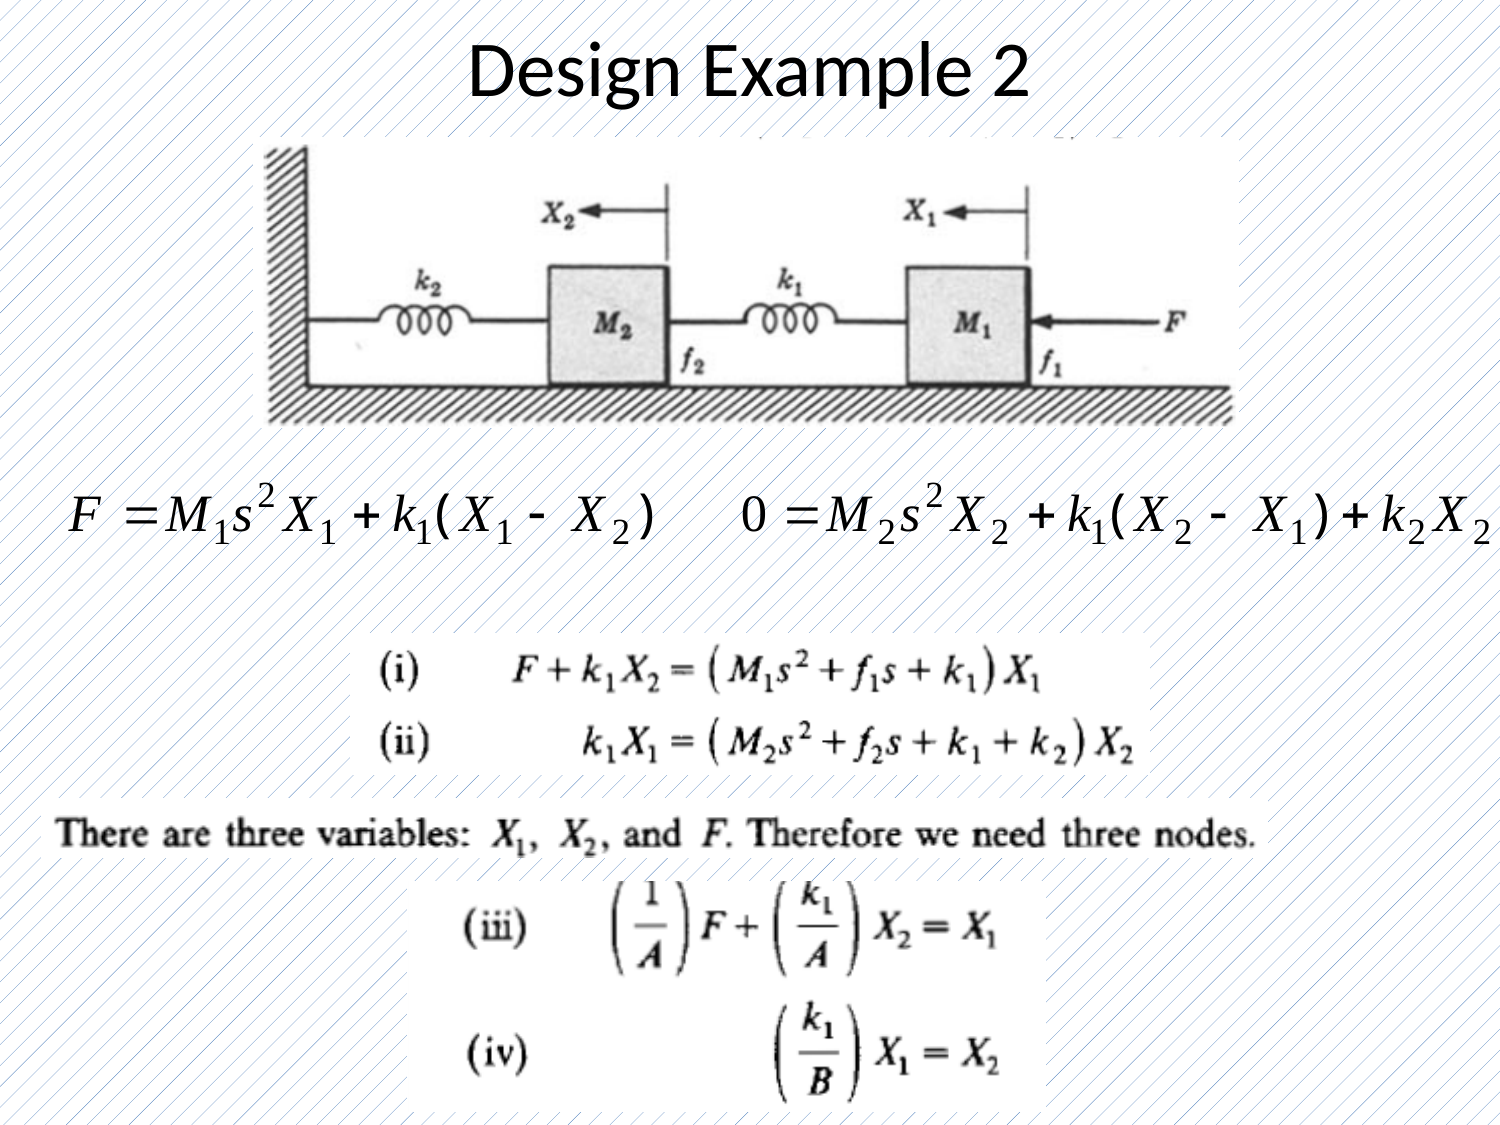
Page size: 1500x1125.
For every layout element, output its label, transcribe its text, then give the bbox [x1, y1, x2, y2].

picture [253, 136, 1239, 429]
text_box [41, 798, 1269, 1112]
picture [350, 633, 1150, 776]
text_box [56, 467, 1500, 558]
title Design Example 2 [75, 7, 1425, 124]
